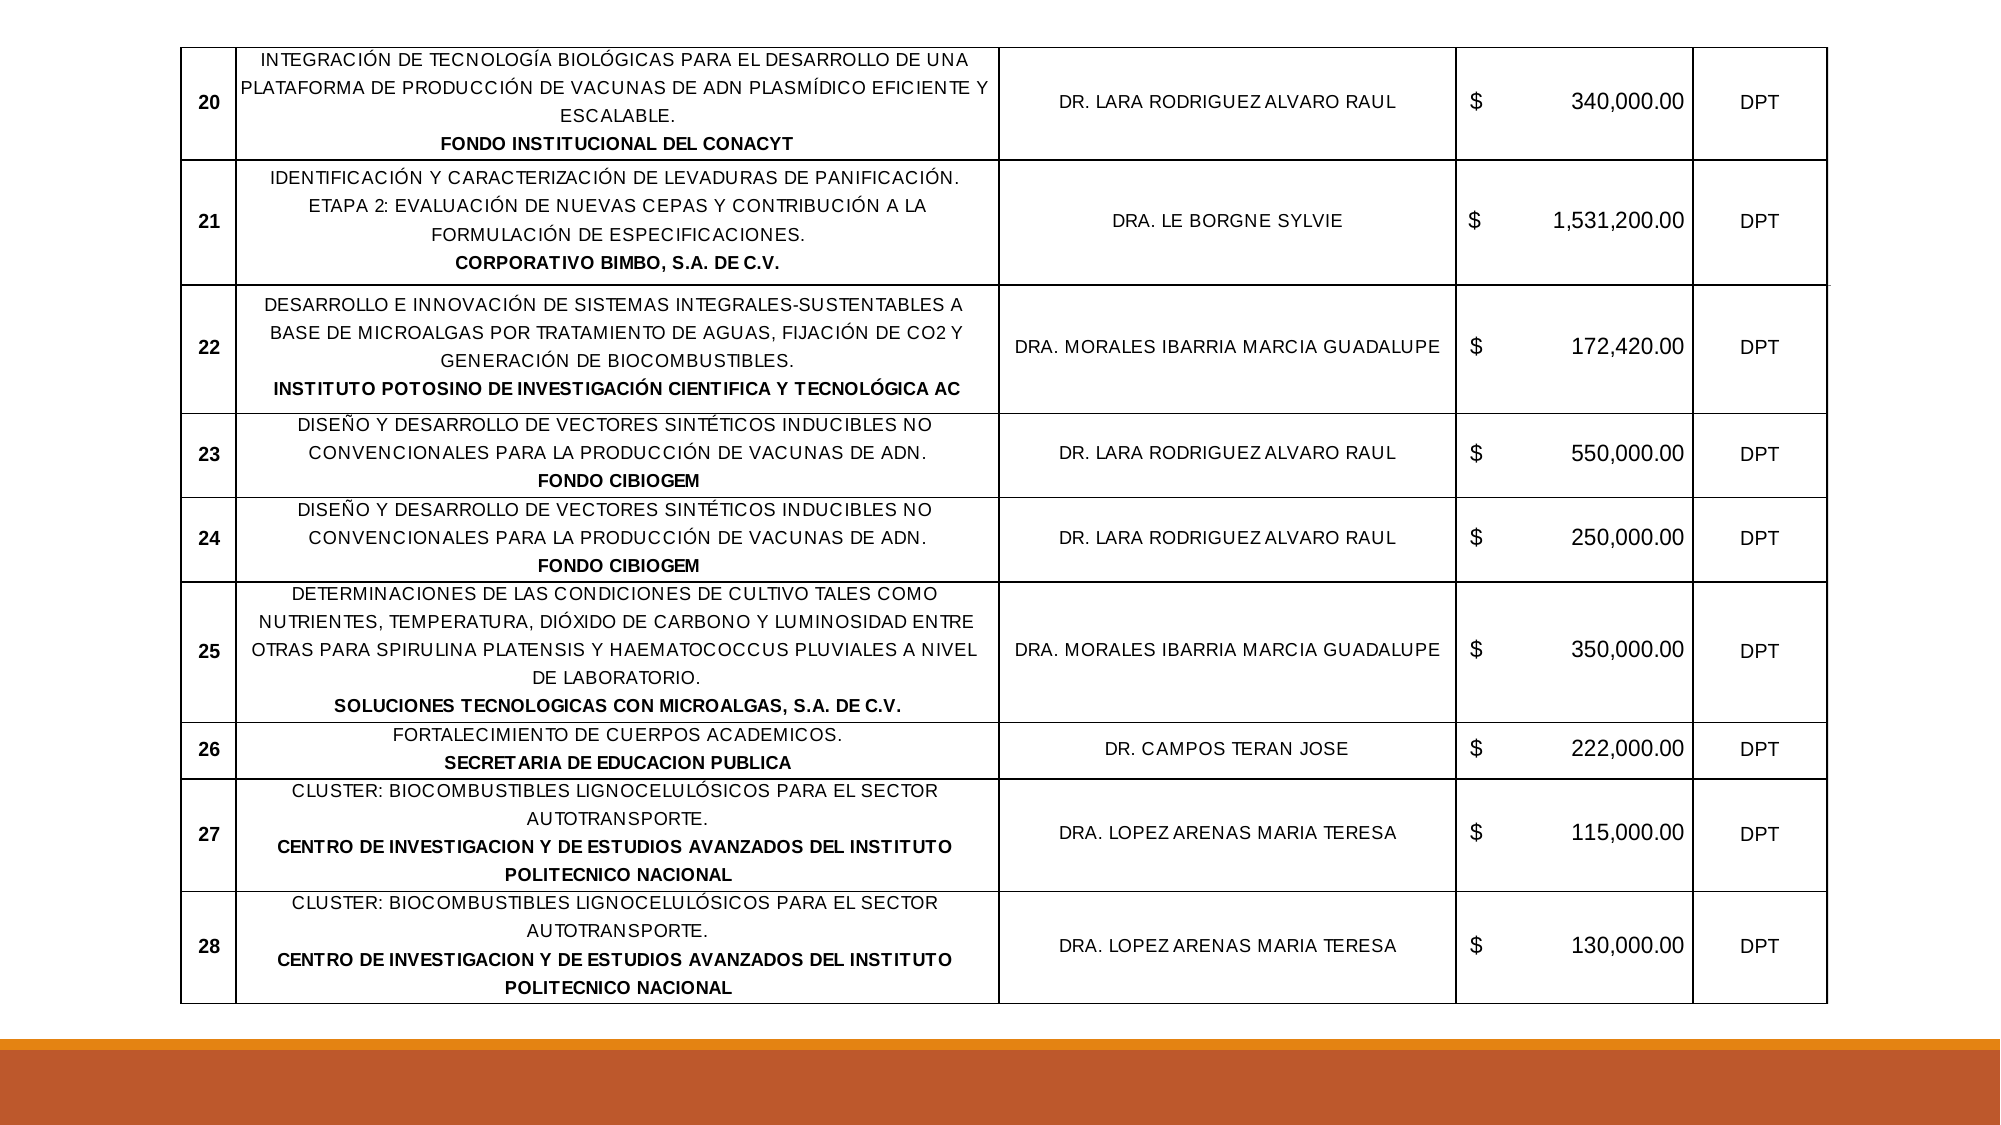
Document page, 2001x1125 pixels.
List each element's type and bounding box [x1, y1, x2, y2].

text_box [179, 46, 1831, 1006]
